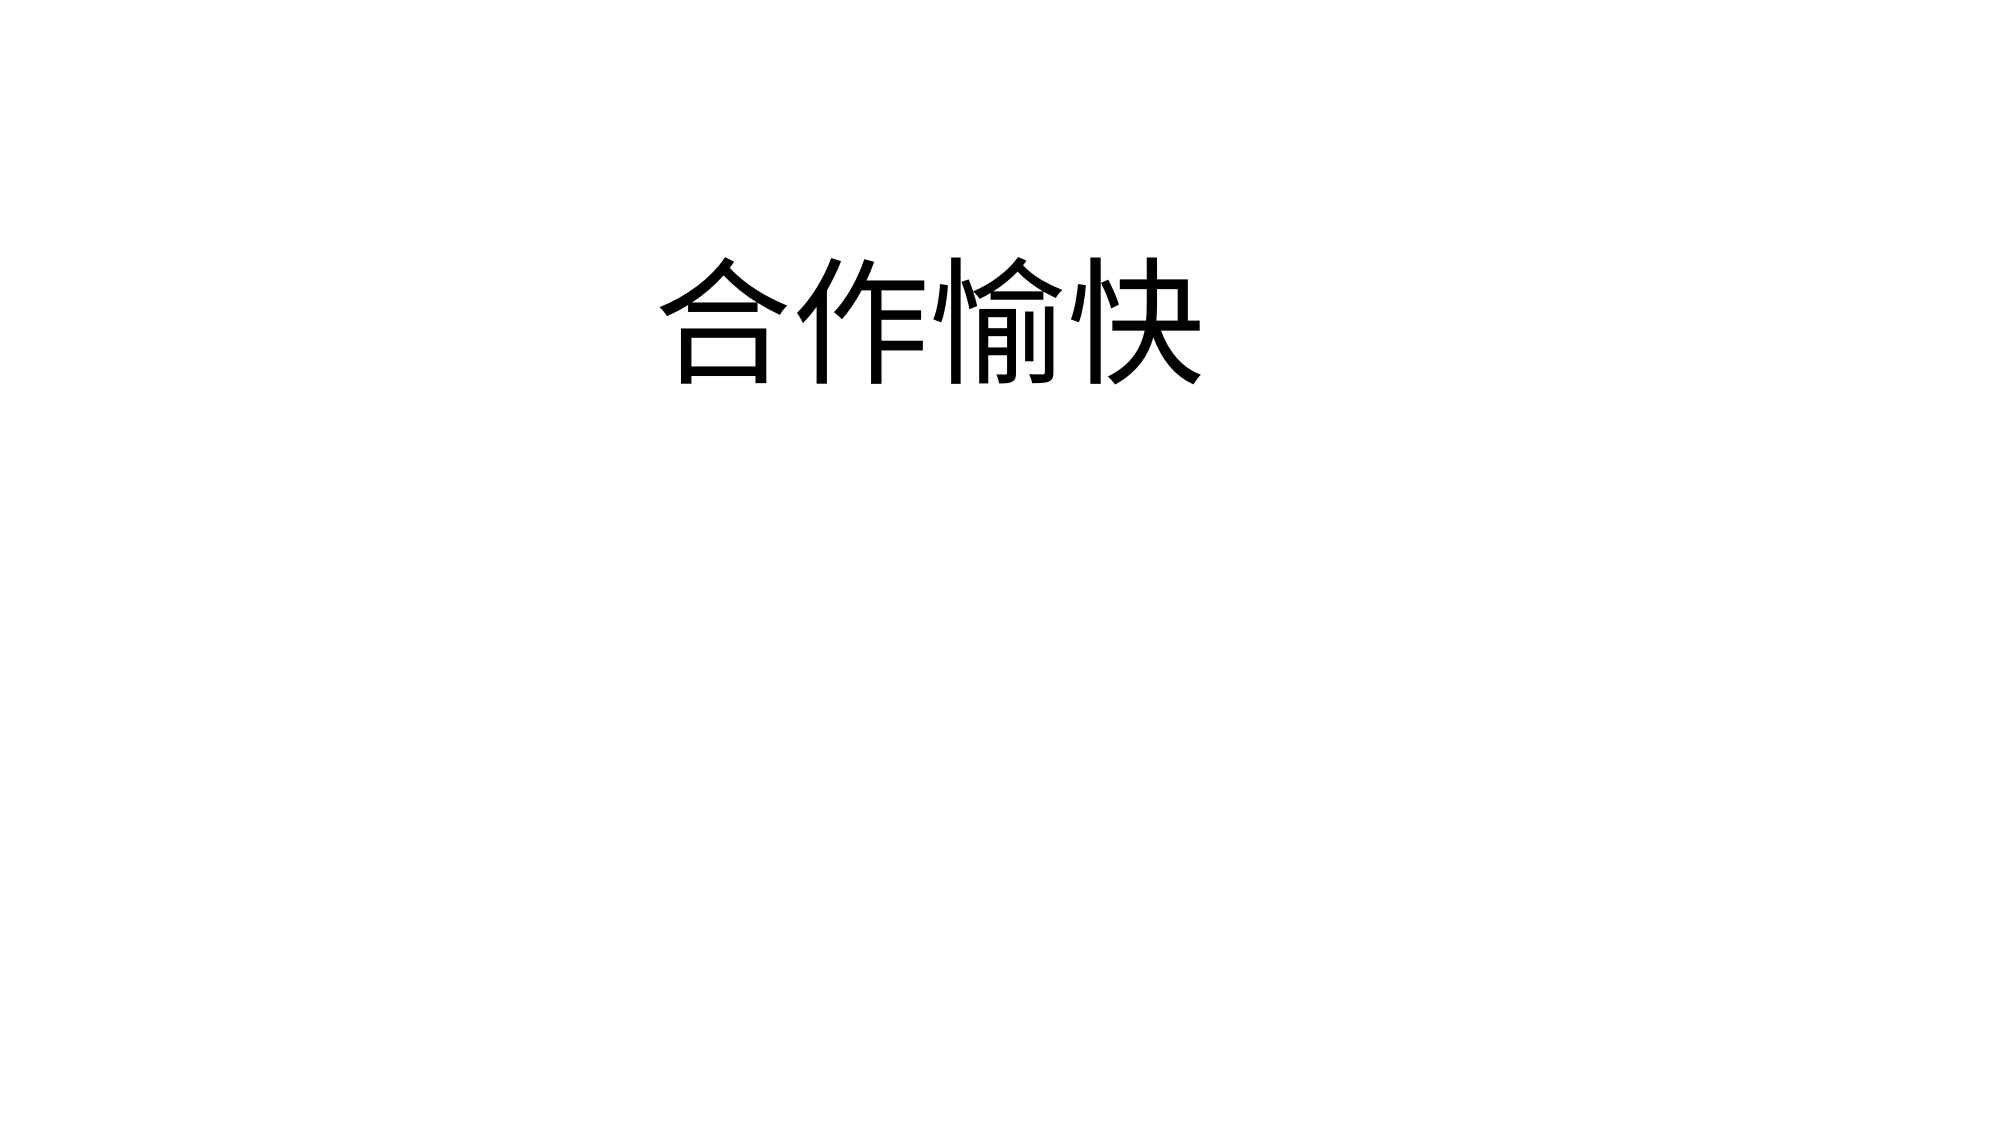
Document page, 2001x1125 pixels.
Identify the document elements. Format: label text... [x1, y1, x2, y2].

list 合作愉快 [105, 247, 1831, 962]
